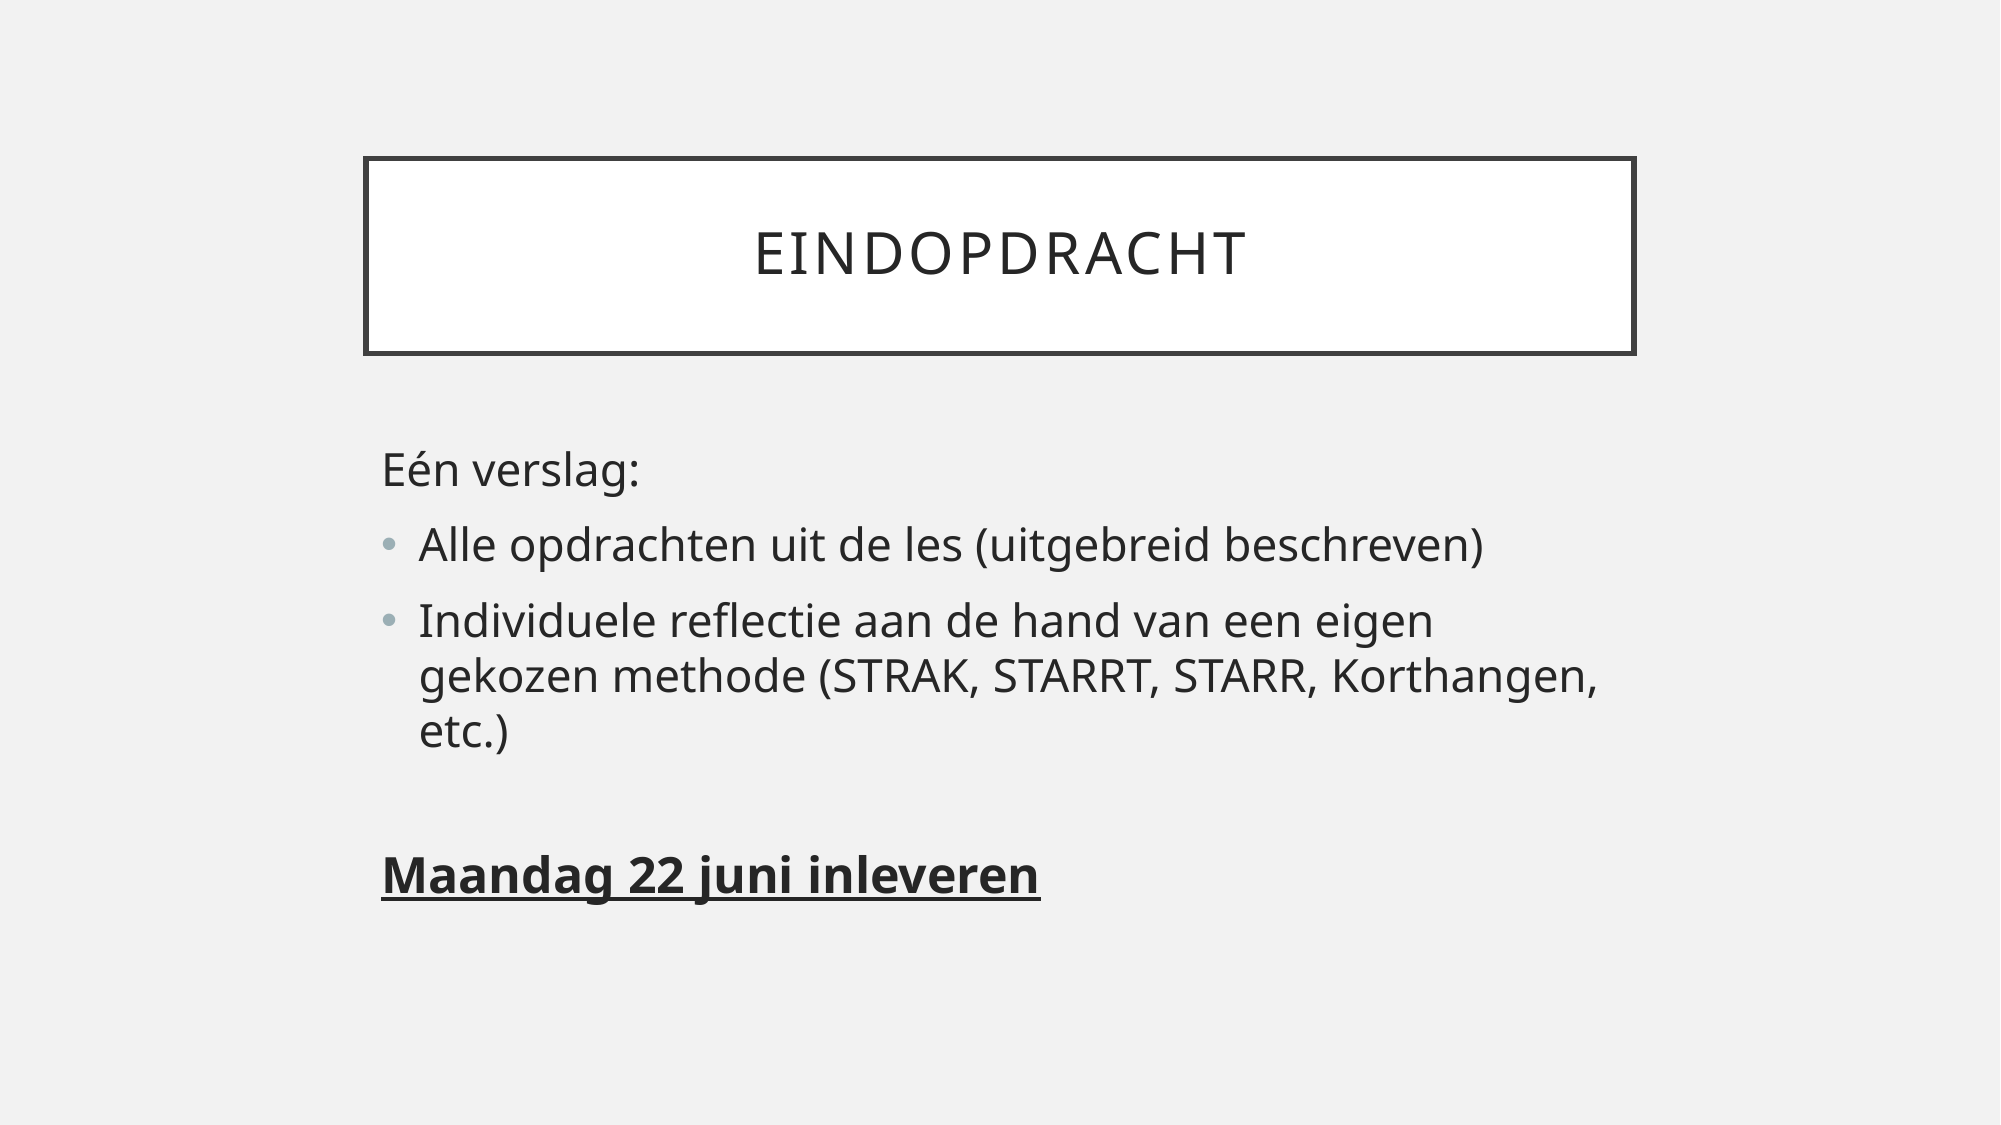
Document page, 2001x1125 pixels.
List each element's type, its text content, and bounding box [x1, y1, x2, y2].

title eindopdracht [363, 156, 1637, 356]
list Eén verslag: Alle opdrachten uit de les (uitgebreid beschreven) Individuele reflectie aan de hand van een eigen gekozen methode (STRAK, STARRT, STARR, Korthangen, etc.) Maandag 22 juni inleveren [366, 432, 1634, 942]
